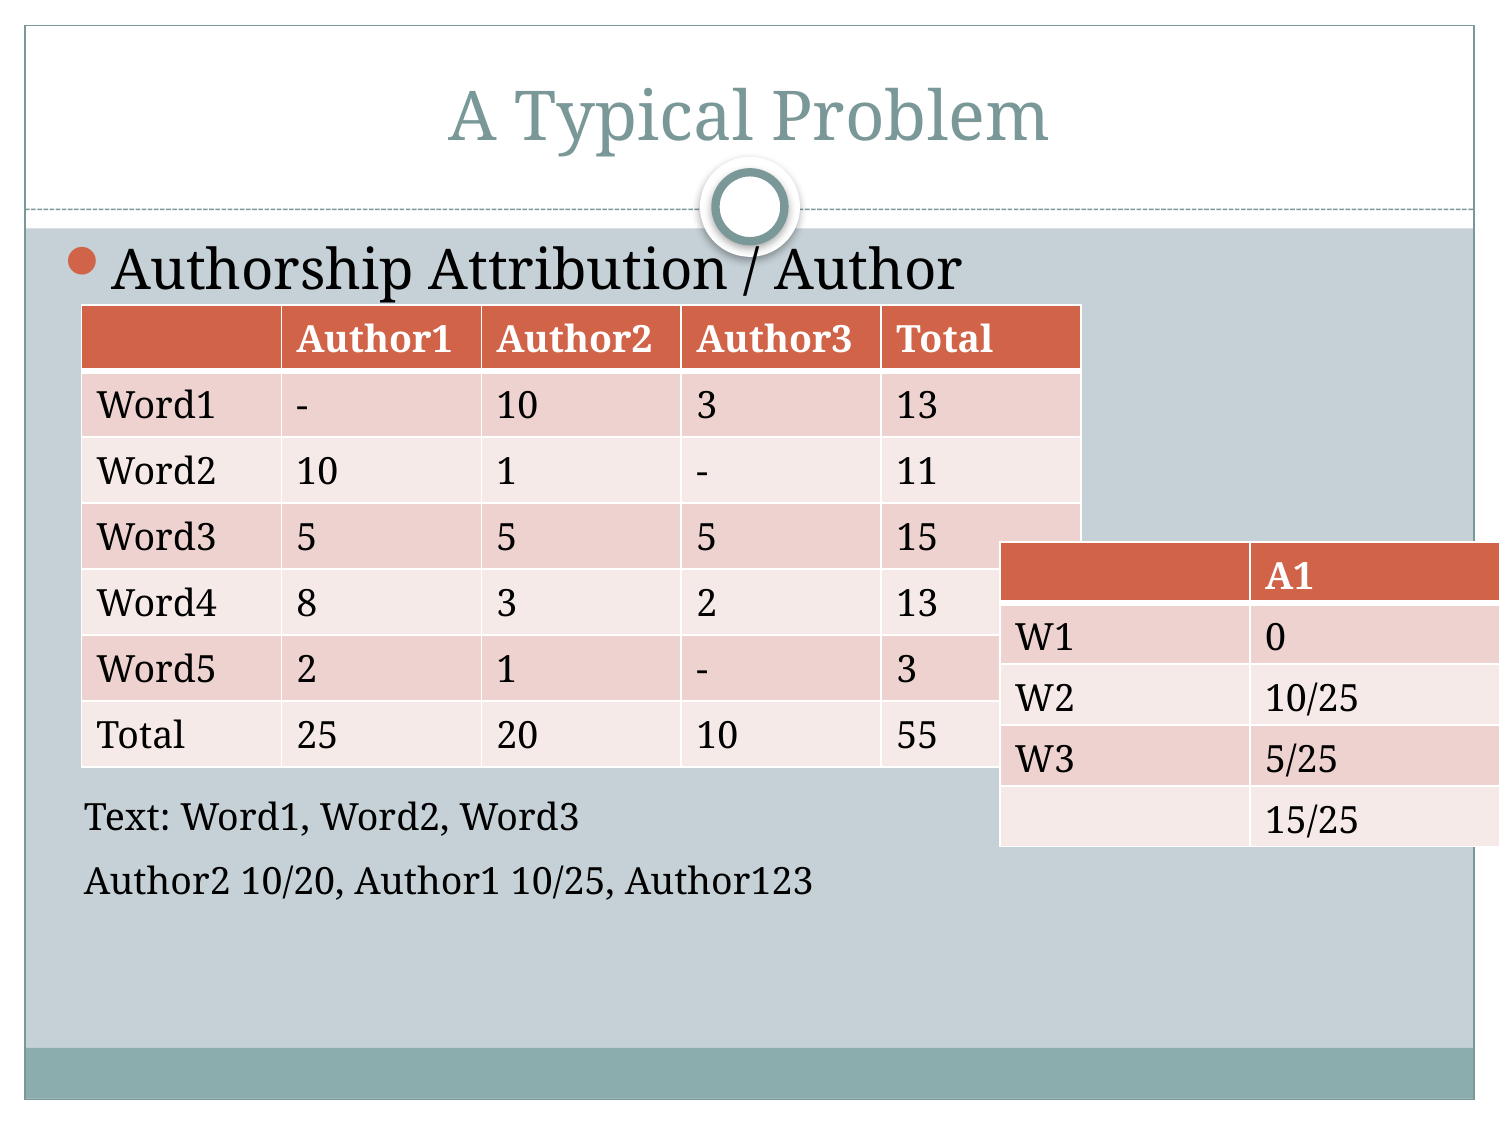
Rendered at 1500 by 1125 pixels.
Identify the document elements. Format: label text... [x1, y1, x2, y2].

table_cell W1 [1001, 606, 1249, 663]
title A Typical Problem [49, 37, 1450, 162]
table_cell 5 [482, 504, 680, 568]
table_cell 3 [482, 570, 680, 634]
table_cell 2 [282, 636, 481, 700]
table_cell 13 [882, 570, 999, 634]
list Authorship Attribution / Author Recognition [49, 225, 1307, 762]
table_header [82, 306, 281, 368]
table_cell Word5 [82, 636, 281, 700]
table_cell 3 [882, 636, 999, 700]
text_box Text: Word1, Word2, Word3 [69, 785, 999, 846]
table_cell Word2 [82, 438, 281, 502]
table_cell 25 [282, 702, 481, 766]
table_cell 15/25 [1251, 787, 1499, 846]
table_cell W3 [1001, 726, 1249, 785]
table_cell W2 [1001, 665, 1249, 724]
table_cell 3 [682, 374, 880, 436]
table_cell 55 [882, 702, 999, 766]
table_cell 15 [882, 504, 1080, 568]
table_header A1 [1251, 543, 1499, 600]
table_cell 5 [682, 504, 880, 568]
table_header [1001, 543, 1249, 600]
table_cell - [682, 636, 880, 700]
table_cell 2 [682, 570, 880, 634]
table_cell 10 [282, 438, 481, 502]
table_header Total [882, 306, 1080, 368]
table_header Author3 [682, 306, 880, 368]
table_cell 10 [682, 702, 880, 766]
table_header Author1 [282, 306, 481, 368]
table_cell 1 [482, 438, 680, 502]
table_cell - [282, 374, 481, 436]
table_cell [1001, 787, 1249, 846]
text_box Author2 10/20, Author1 10/25, Author123 [69, 849, 886, 910]
table_cell Total [82, 702, 281, 766]
table_cell 20 [482, 702, 680, 766]
table_cell 1 [482, 636, 680, 700]
table_cell Word3 [82, 504, 281, 568]
table_cell 13 [882, 374, 1080, 436]
table_cell 11 [882, 438, 1080, 502]
table_cell 5 [282, 504, 481, 568]
table_cell 5/25 [1251, 726, 1499, 785]
table_cell - [682, 438, 880, 502]
table_cell 8 [282, 570, 481, 634]
table_cell Word4 [82, 570, 281, 634]
table_cell 10 [482, 374, 680, 436]
table_cell 0 [1251, 606, 1499, 663]
table_header Author2 [482, 306, 680, 368]
table_cell 10/25 [1251, 665, 1499, 724]
table_cell Word1 [82, 374, 281, 436]
